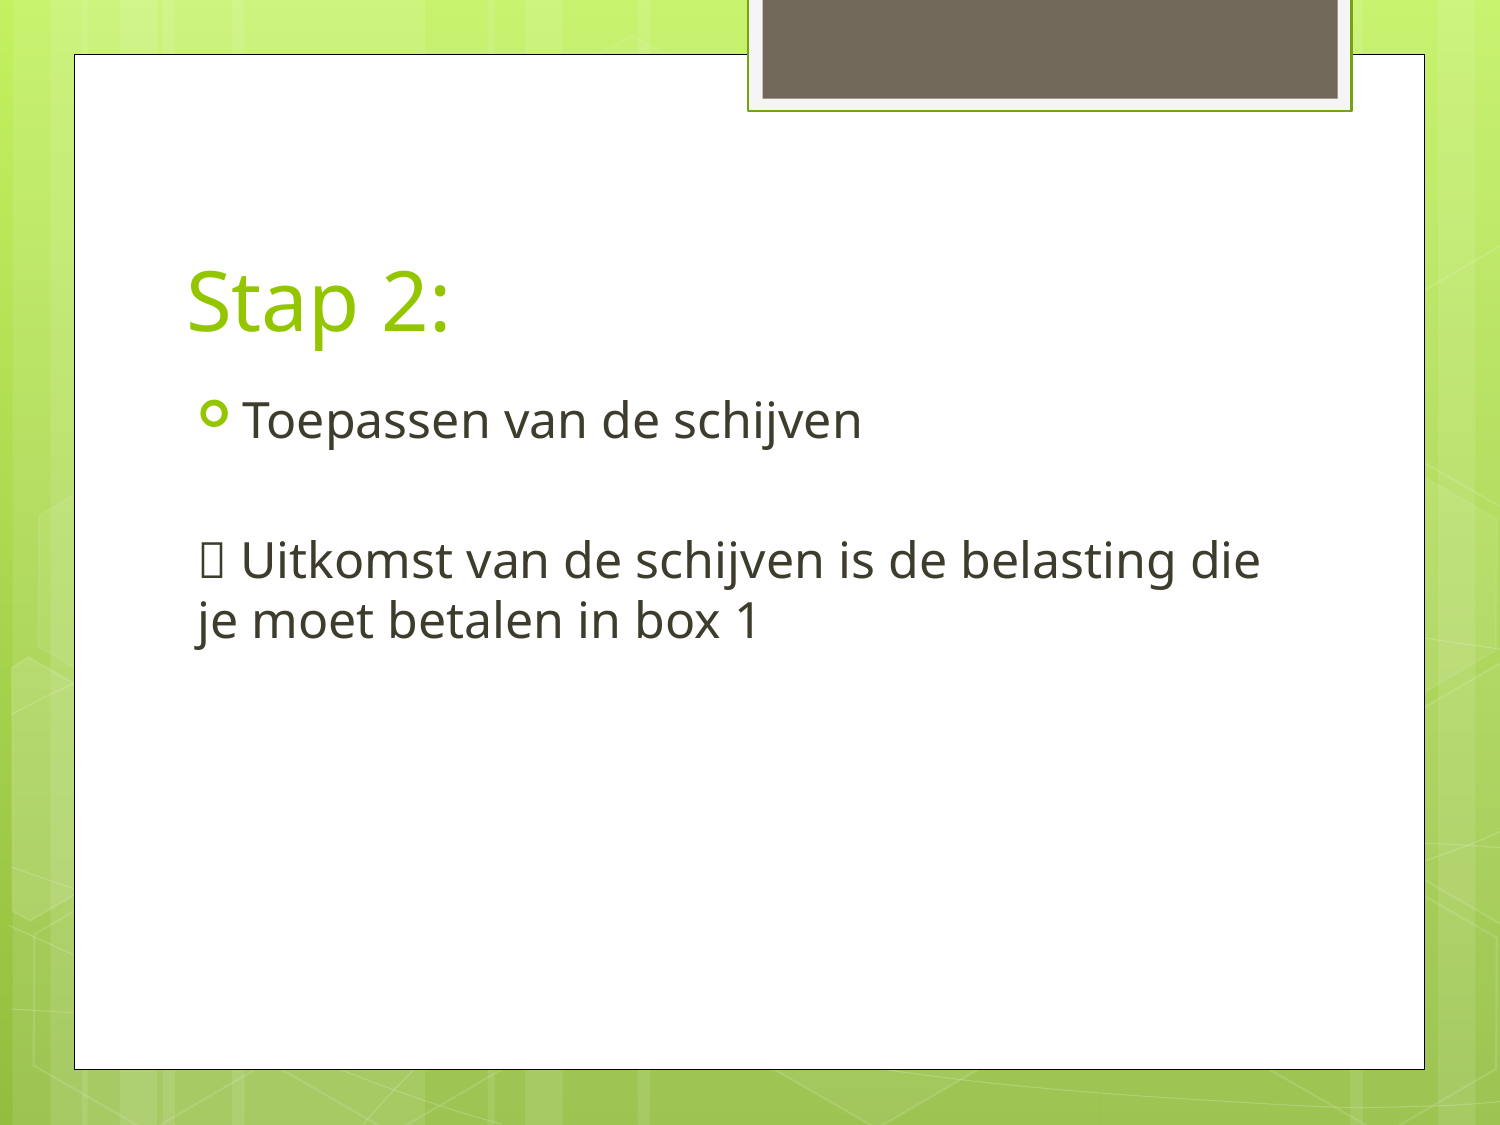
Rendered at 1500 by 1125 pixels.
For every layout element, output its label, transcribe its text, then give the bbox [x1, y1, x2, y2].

title Stap 2: [171, 168, 1324, 357]
list Toepassen van de schijven  Uitkomst van de schijven is de belasting die je moet betalen in box 1 [171, 381, 1283, 957]
